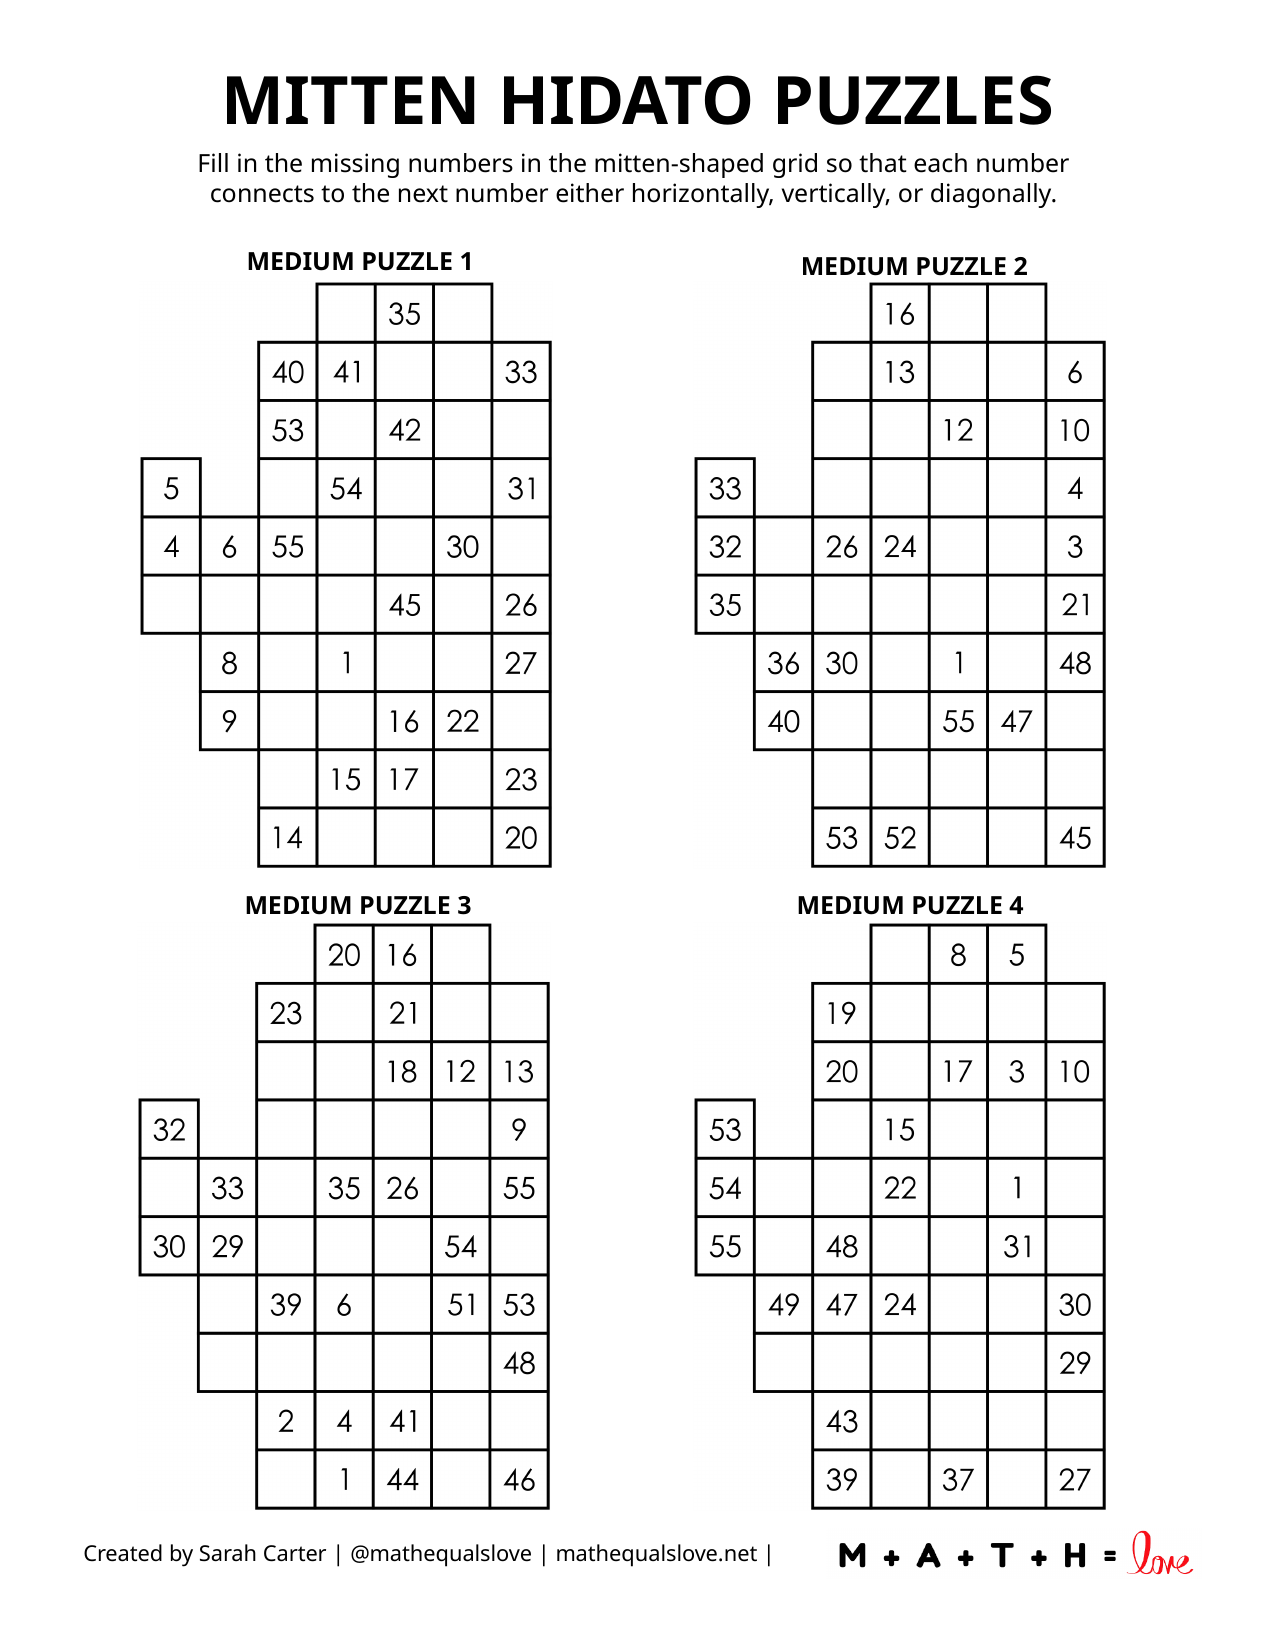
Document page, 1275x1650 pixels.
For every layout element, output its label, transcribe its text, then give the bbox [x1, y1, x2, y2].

picture [826, 1528, 1203, 1579]
picture [693, 922, 1108, 1511]
picture [139, 280, 554, 870]
text_box MEDIUM PUZZLE 4 [670, 889, 1150, 941]
picture [136, 922, 551, 1511]
text_box MEDIUM PUZZLE 1 [120, 245, 600, 297]
picture [693, 280, 1108, 870]
text_box Fill in the missing numbers in the mitten-shaped grid so that each number connects to the next number either horizontally, vertically, or diagonally. [0, 140, 1275, 216]
text_box MEDIUM PUZZLE 3 [118, 889, 598, 941]
text_box MITTEN HIDATO PUZZLES [66, 50, 1211, 140]
text_box Created by Sarah Carter | @mathequalslove | mathequalslove.net | [68, 1532, 826, 1574]
text_box MEDIUM PUZZLE 2 [674, 249, 1155, 301]
